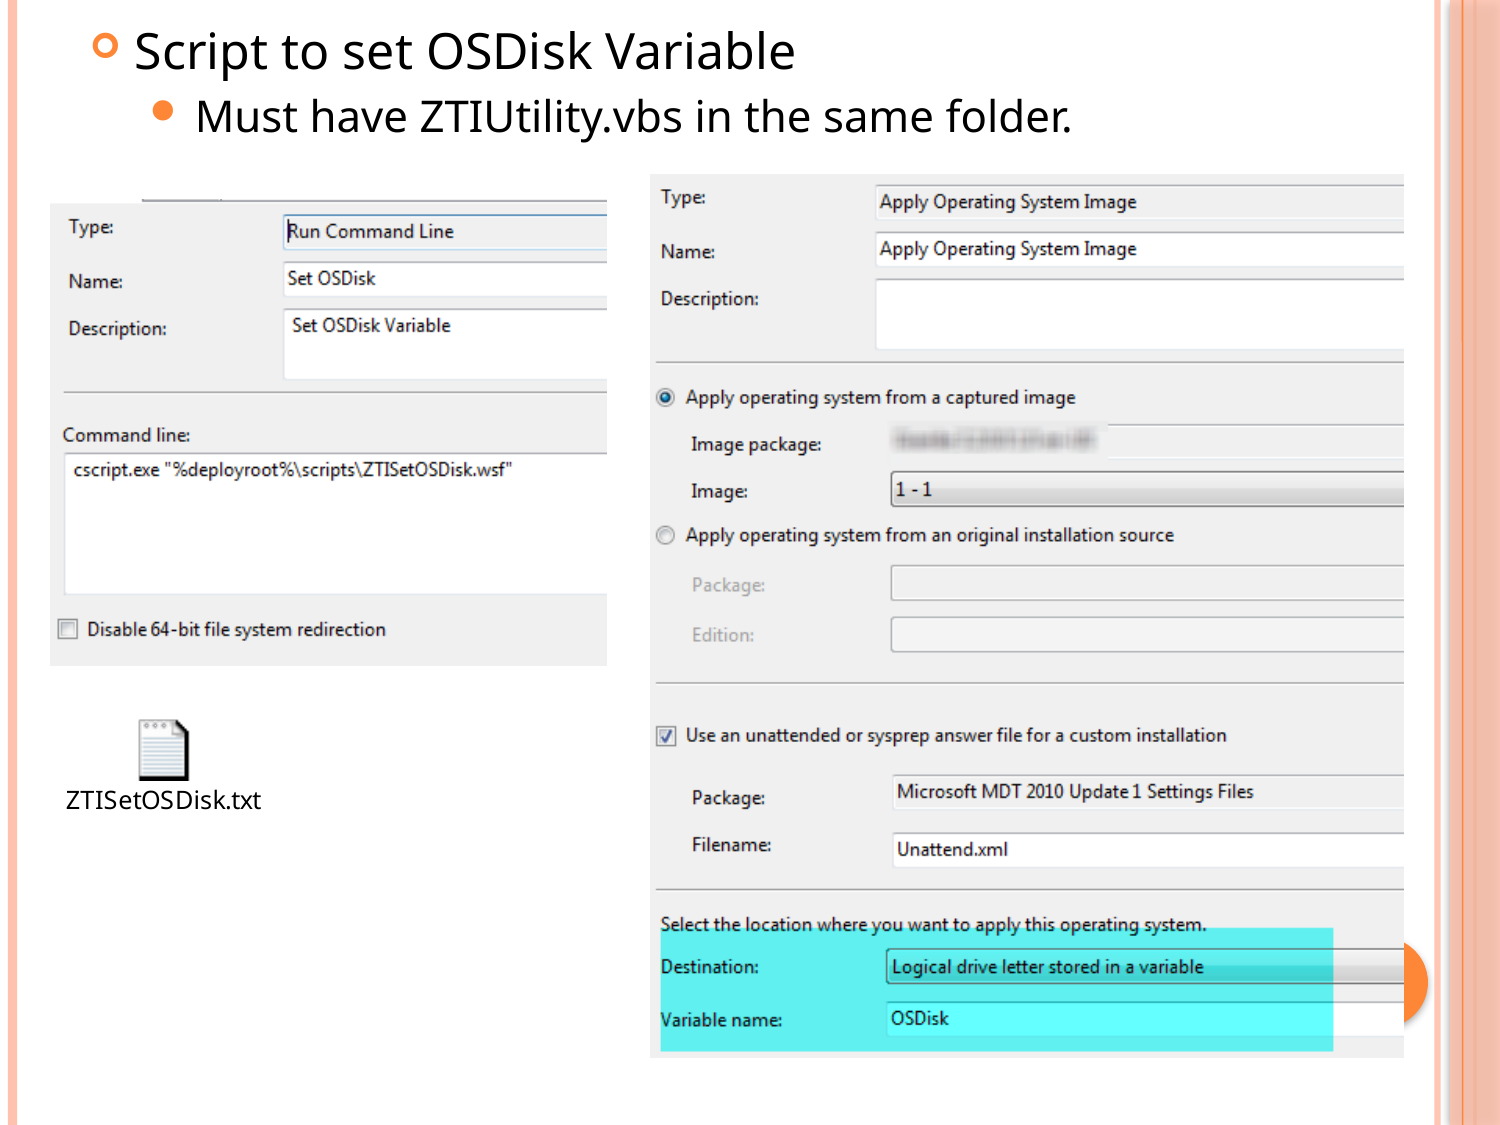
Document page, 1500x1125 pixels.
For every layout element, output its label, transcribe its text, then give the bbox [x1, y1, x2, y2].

list Script to set OSDisk Variable Must have ZTIUtility.vbs in the same folder. [75, 12, 1300, 1062]
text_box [49, 711, 276, 826]
picture [49, 199, 607, 667]
picture [649, 174, 1404, 1059]
